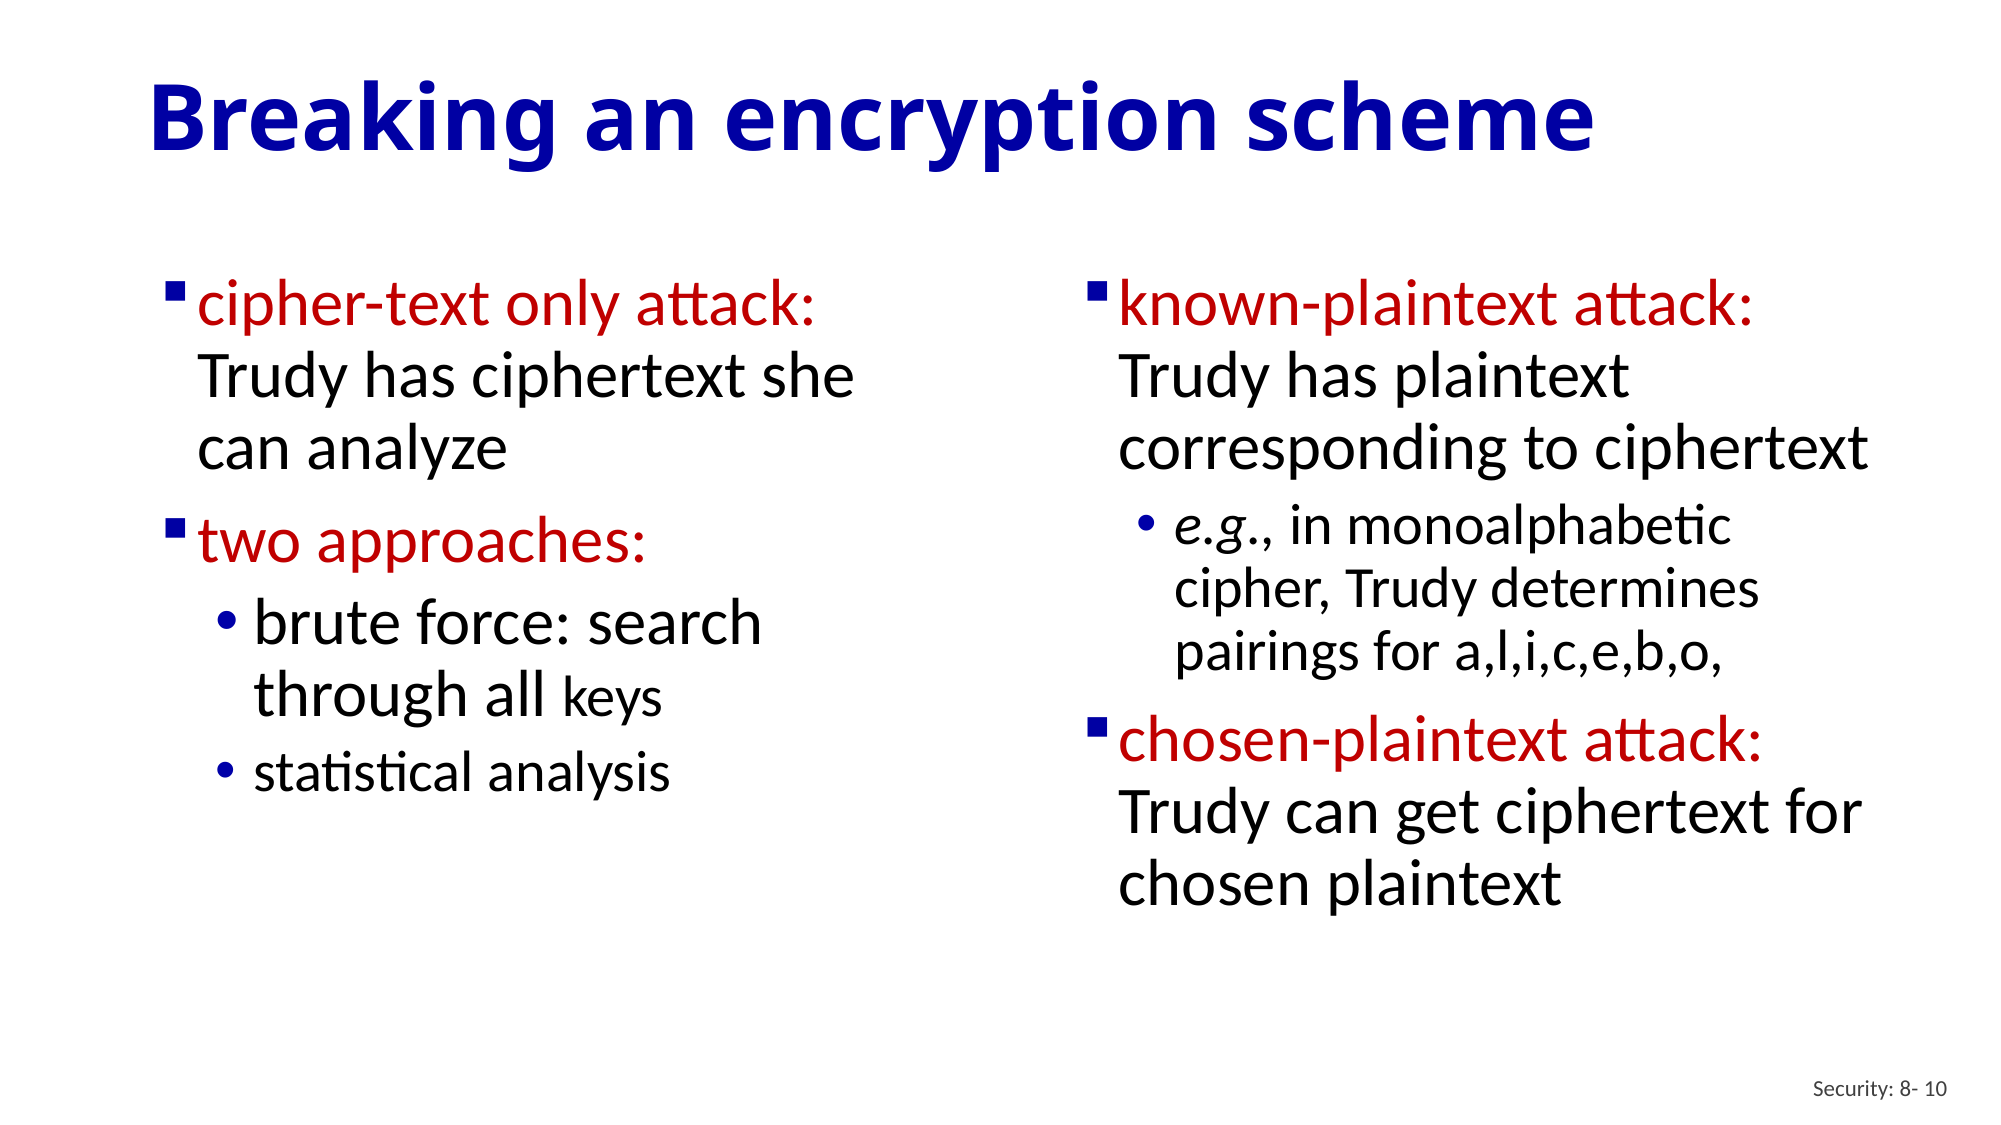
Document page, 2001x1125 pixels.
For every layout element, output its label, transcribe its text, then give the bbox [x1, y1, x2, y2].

text_box known-plaintext attack: Trudy has plaintext corresponding to ciphertext e.g., in monoalphabetic cipher, Trudy determines pairings for a,l,i,c,e,b,o, chosen-plaintext attack: Trudy can get ciphertext for chosen plaintext [1045, 260, 1896, 1023]
text_box cipher-text only attack: Trudy has ciphertext she can analyze two approaches: brute force: search through all keys statistical analysis [124, 260, 946, 1023]
title Breaking an encryption scheme [131, 47, 1856, 195]
slide_number Security: 8- 10 [1512, 1056, 1963, 1117]
